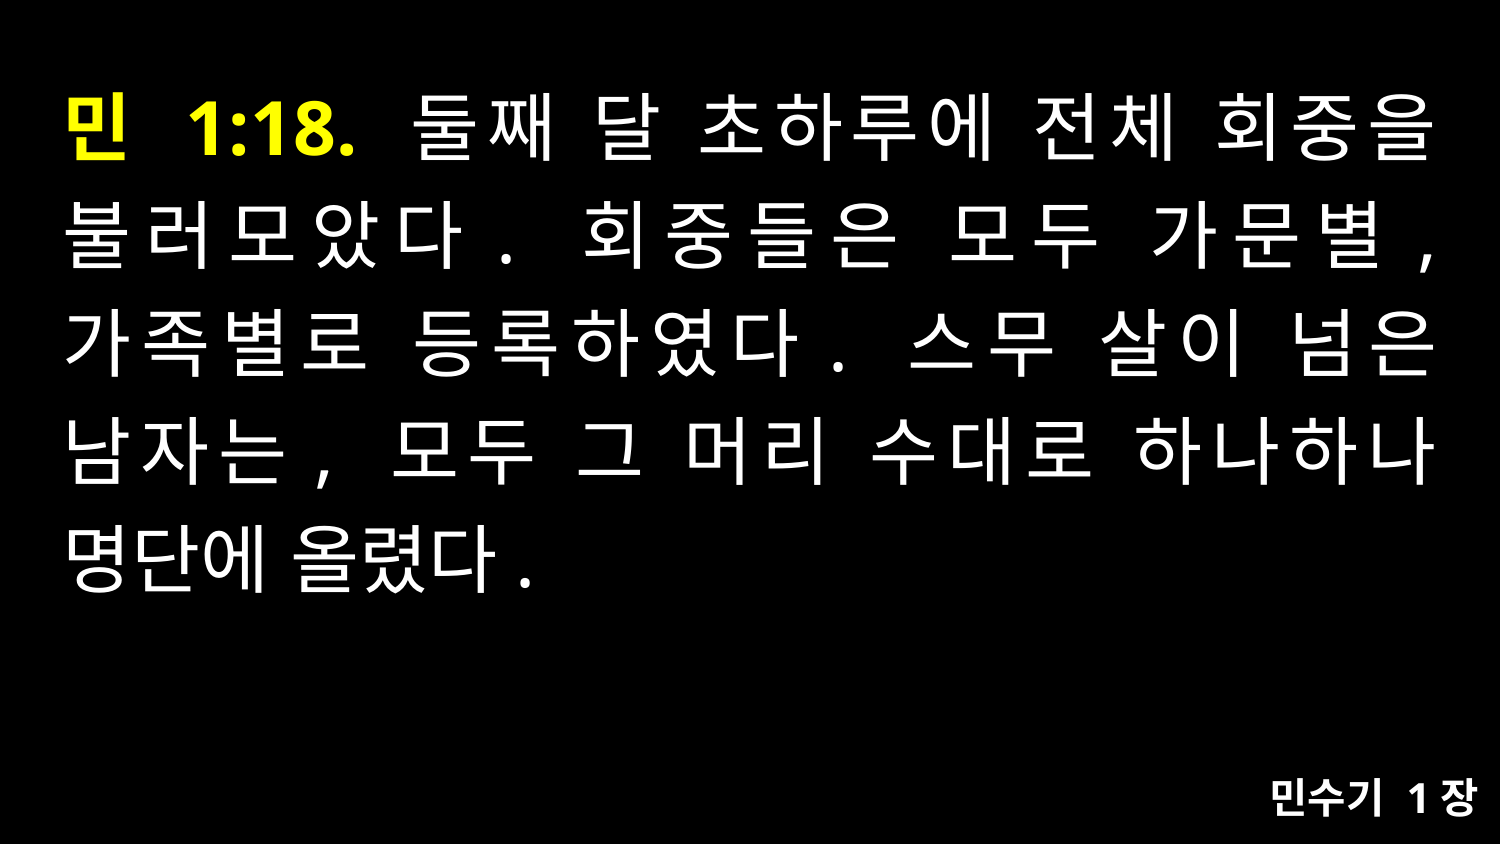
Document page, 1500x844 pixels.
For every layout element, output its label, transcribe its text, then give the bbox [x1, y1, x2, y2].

subtitle 민수기 1장 [916, 770, 1500, 844]
title 민 1:18. 둘째 달 초하루에 전체 회중을 불러모았다. 회중들은 모두 가문별, 가족별로 등록하였다. 스무 살이 넘은 남자는, 모두 그 머리 수대로 하나하나 명단에 올렸다. [0, 0, 1500, 844]
